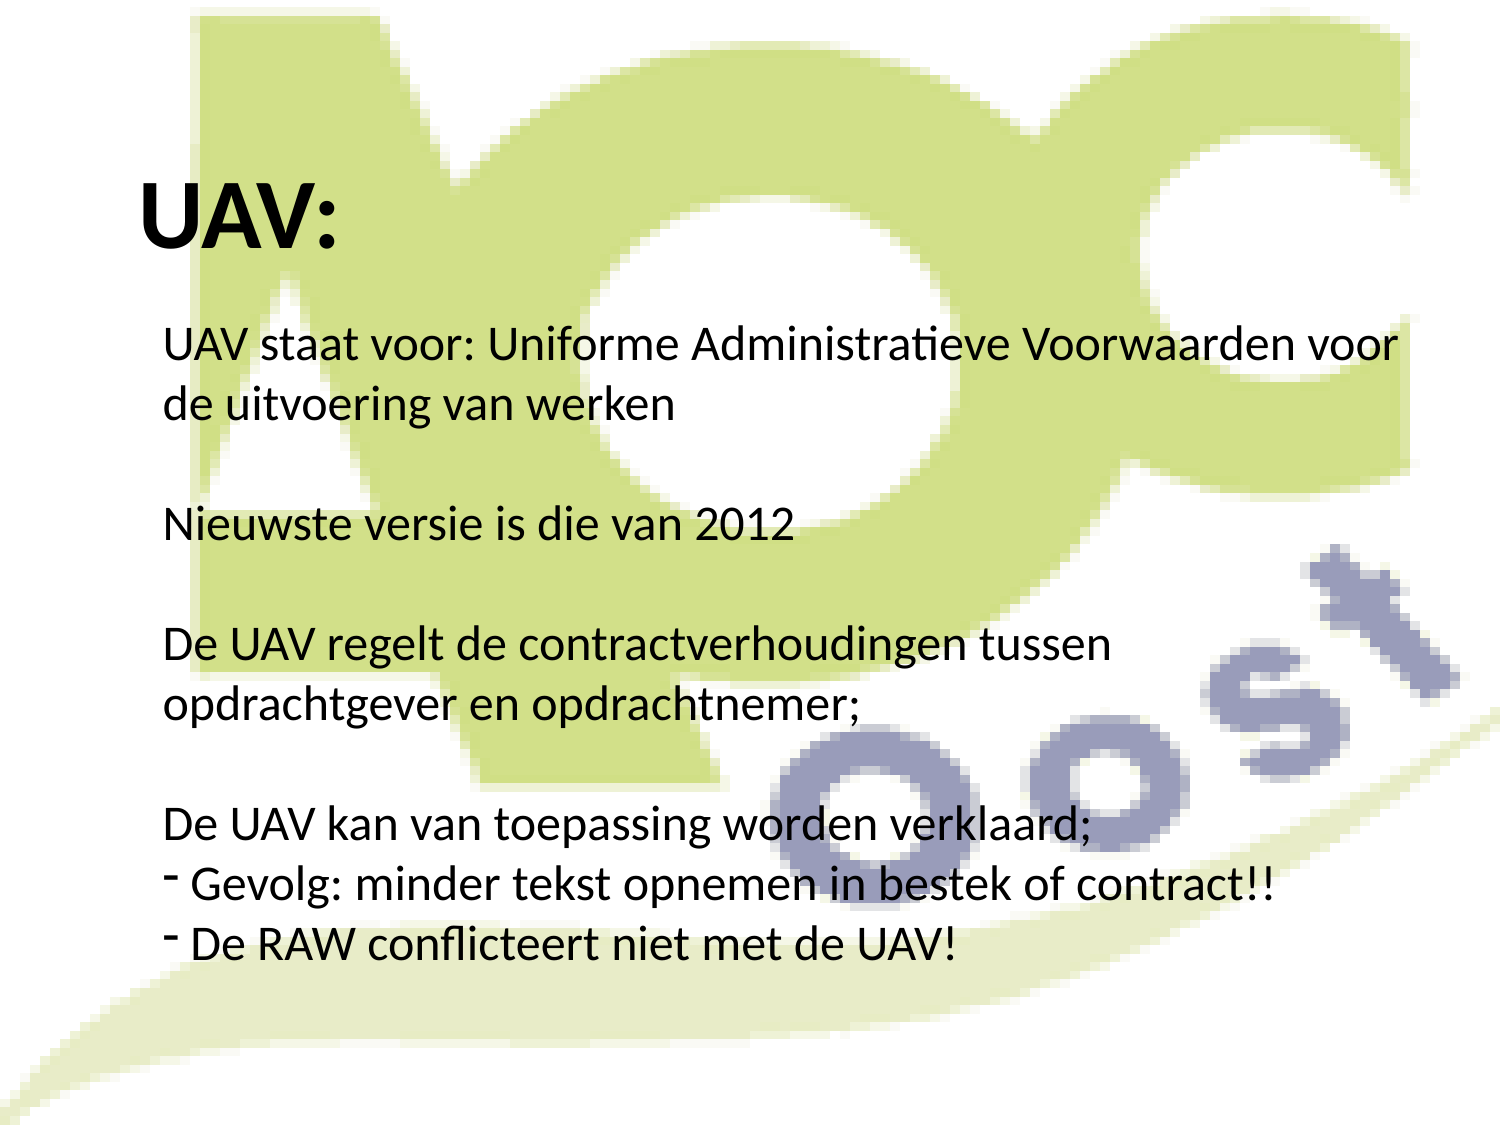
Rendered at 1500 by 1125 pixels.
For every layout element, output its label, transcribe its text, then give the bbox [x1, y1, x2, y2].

text_box UAV staat voor: Uniforme Administratieve Voorwaarden voor de uitvoering van werken Nieuwste versie is die van 2012 De UAV regelt de contractverhoudingen tussen opdrachtgever en opdrachtnemer; De UAV kan van toepassing worden verklaard; Gevolg: minder tekst opnemen in bestek of contract!! De RAW conflicteert niet met de UAV! [147, 302, 1424, 1012]
title UAV: [123, 125, 1282, 291]
